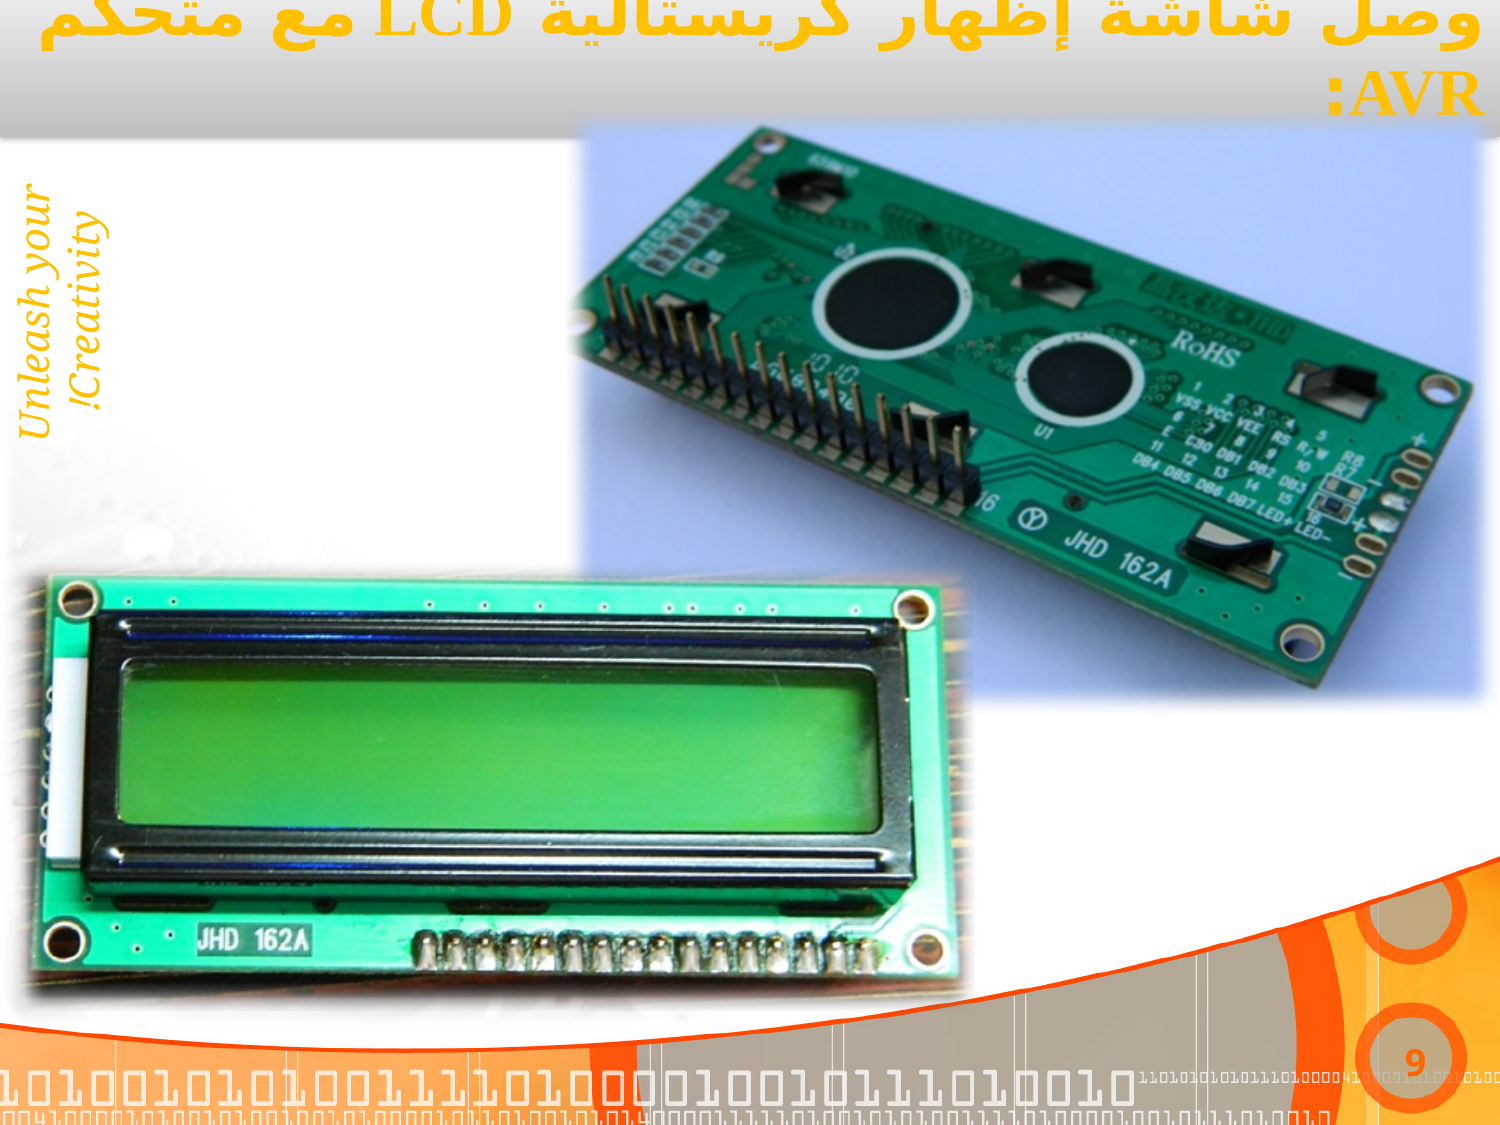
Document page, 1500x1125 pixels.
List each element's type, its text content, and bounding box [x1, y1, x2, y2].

picture [0, 104, 1500, 1125]
text_box Unleash your Creativity! [0, 125, 59, 396]
text_box وصل شاشة إظهار كريستالية LCD مع متحكم AVR: [0, 0, 1500, 137]
slide_number 9 [1358, 1031, 1442, 1091]
